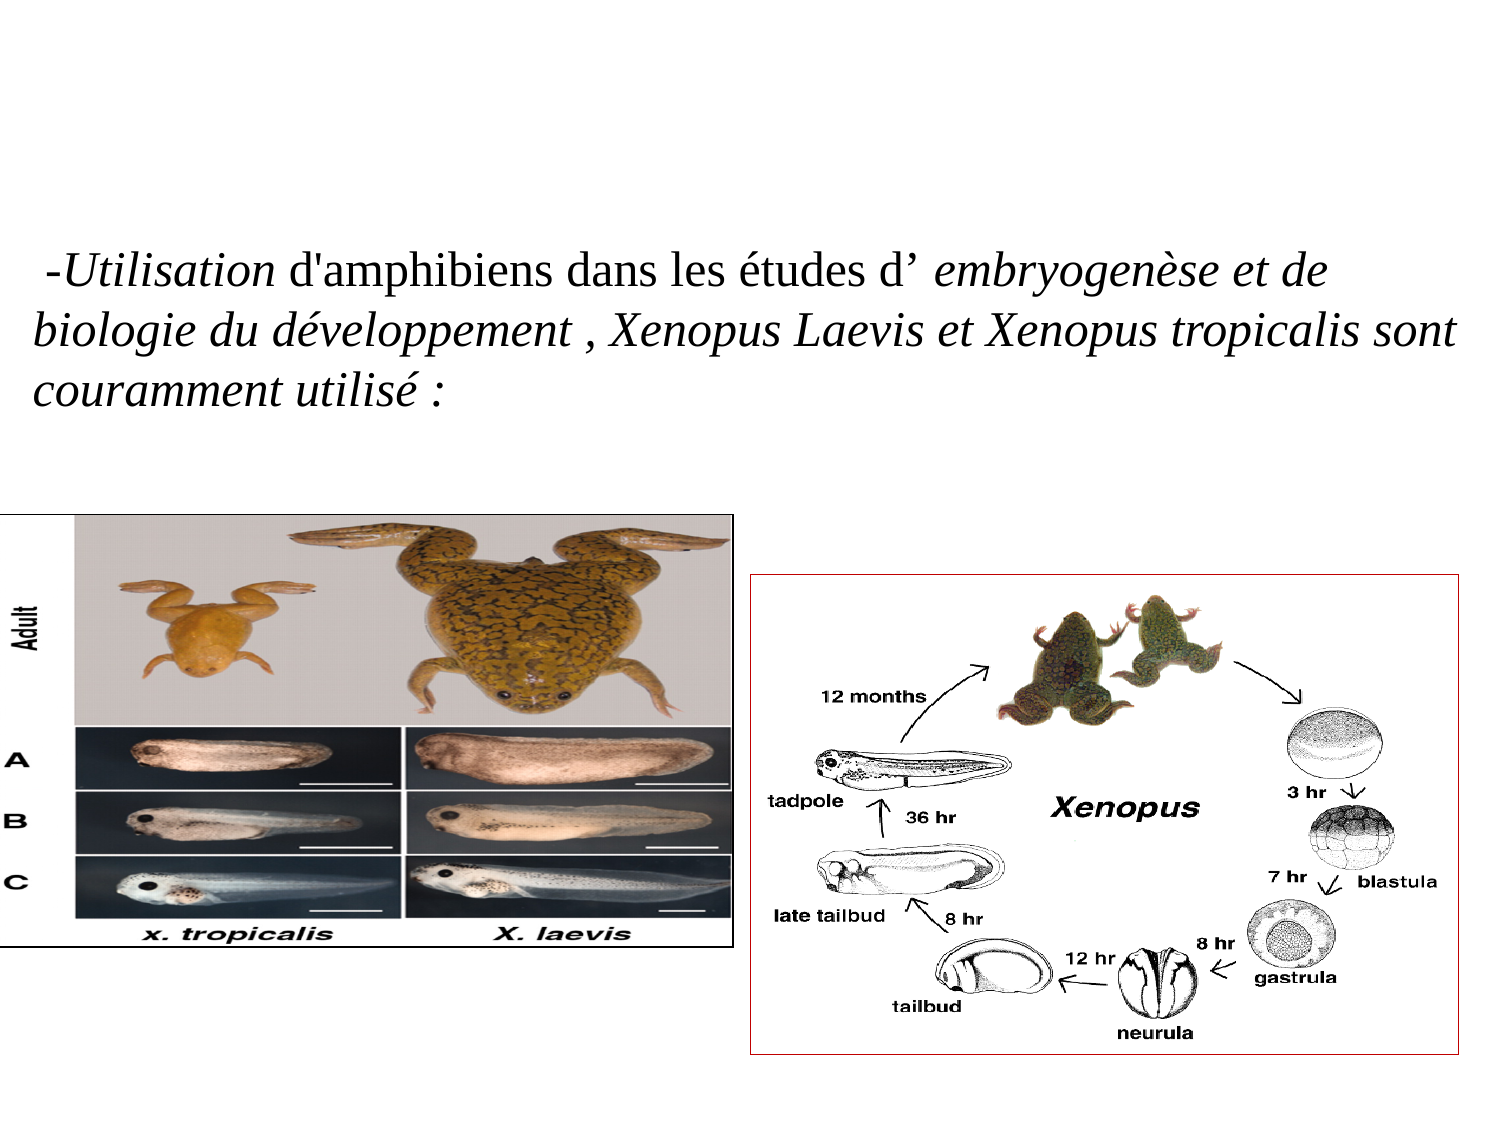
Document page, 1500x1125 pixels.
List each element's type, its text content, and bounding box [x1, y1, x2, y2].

picture [0, 514, 733, 947]
list -Utilisation d'amphibiens dans les études d’ embryogenèse et de biologie du développement , Xenopus Laevis et Xenopus tropicalis sont couramment utilisé : [17, 19, 1483, 1106]
picture [749, 574, 1459, 1055]
